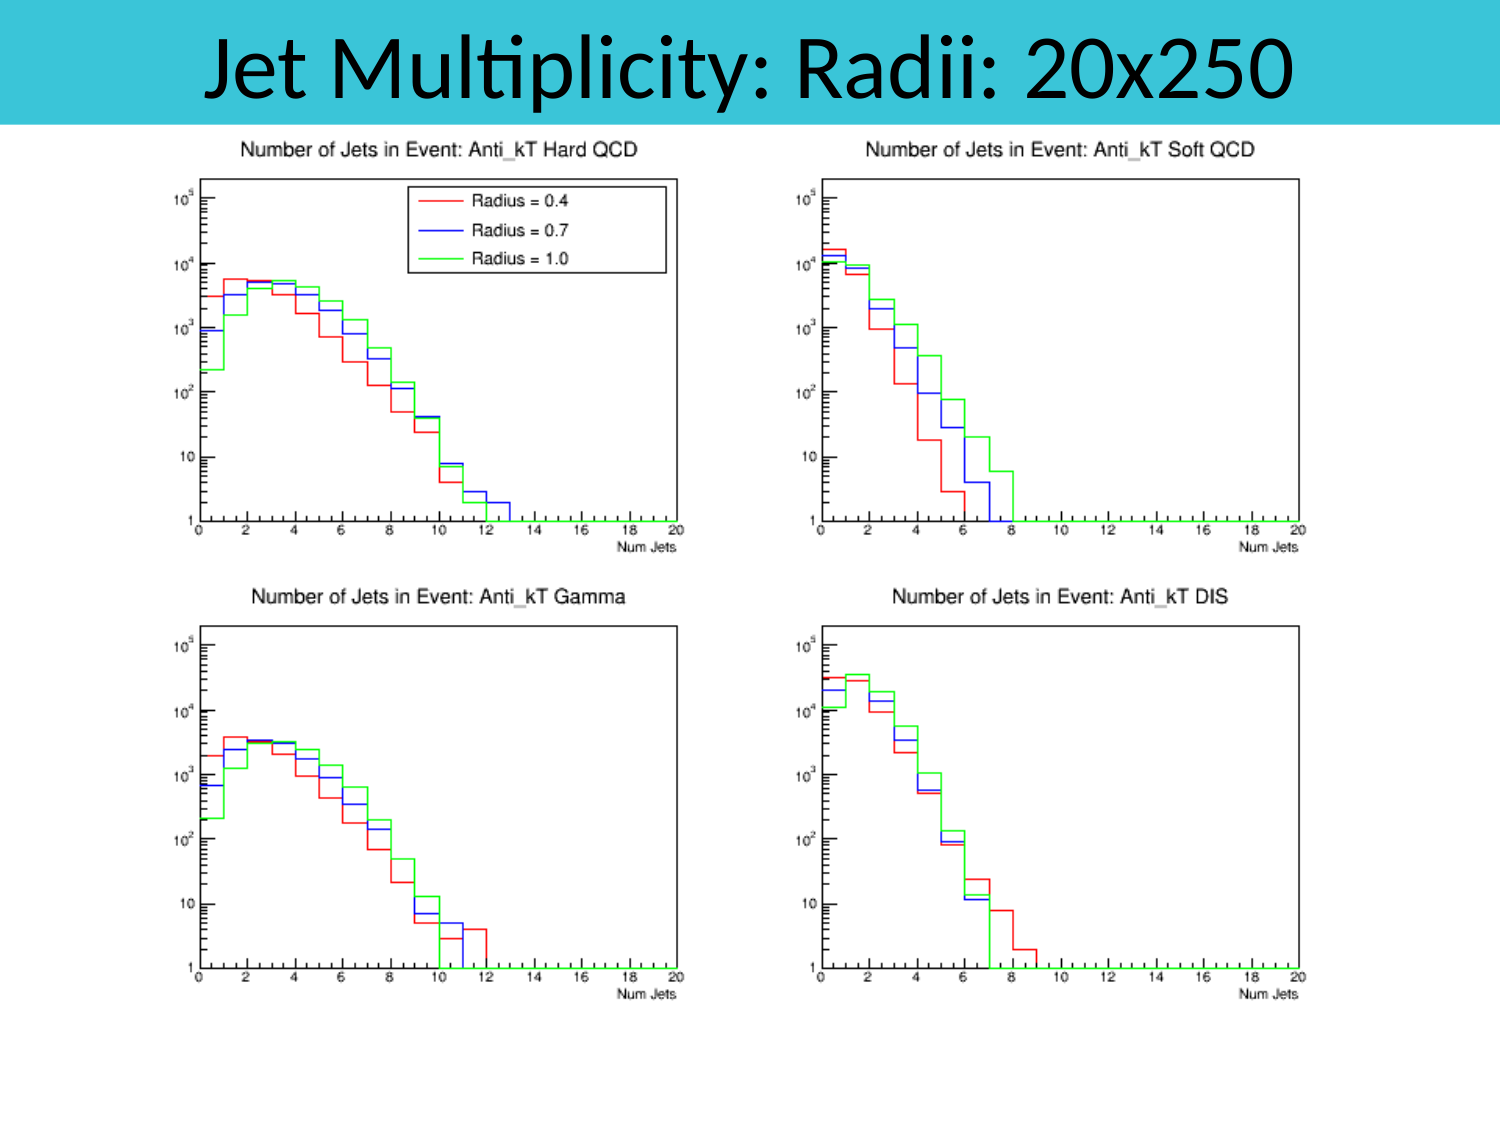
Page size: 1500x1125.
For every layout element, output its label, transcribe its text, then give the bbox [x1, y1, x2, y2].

text_box Jet Multiplicity: Radii: 20x250 [0, 0, 1500, 125]
picture [128, 127, 1372, 1021]
